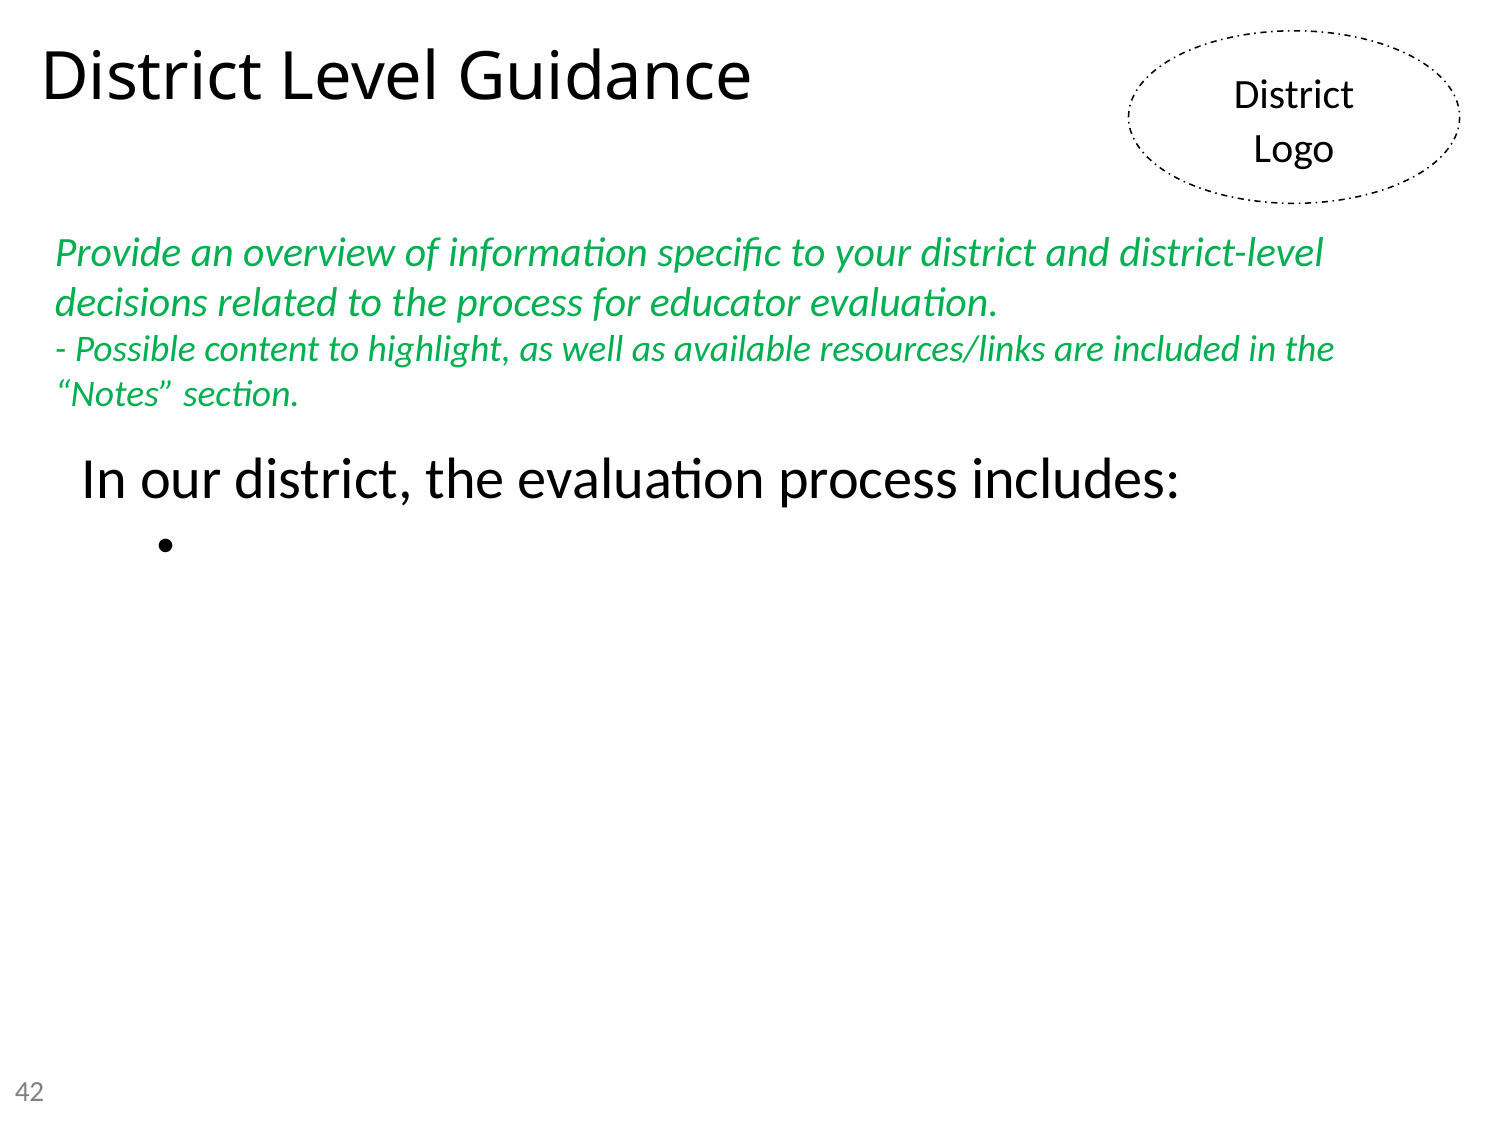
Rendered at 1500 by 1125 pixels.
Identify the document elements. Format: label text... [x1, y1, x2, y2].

list In our district, the evaluation process includes: [66, 440, 1384, 995]
text_box Provide an overview of information specific to your district and district-level decisions related to the process for educator evaluation. - Possible content to highlight, as well as available resources/links are included in the “Notes” section. [40, 216, 1410, 422]
text_box District Logo [1128, 30, 1460, 204]
slide_number 42 [0, 1065, 338, 1125]
title District Level Guidance [40, 41, 1038, 166]
